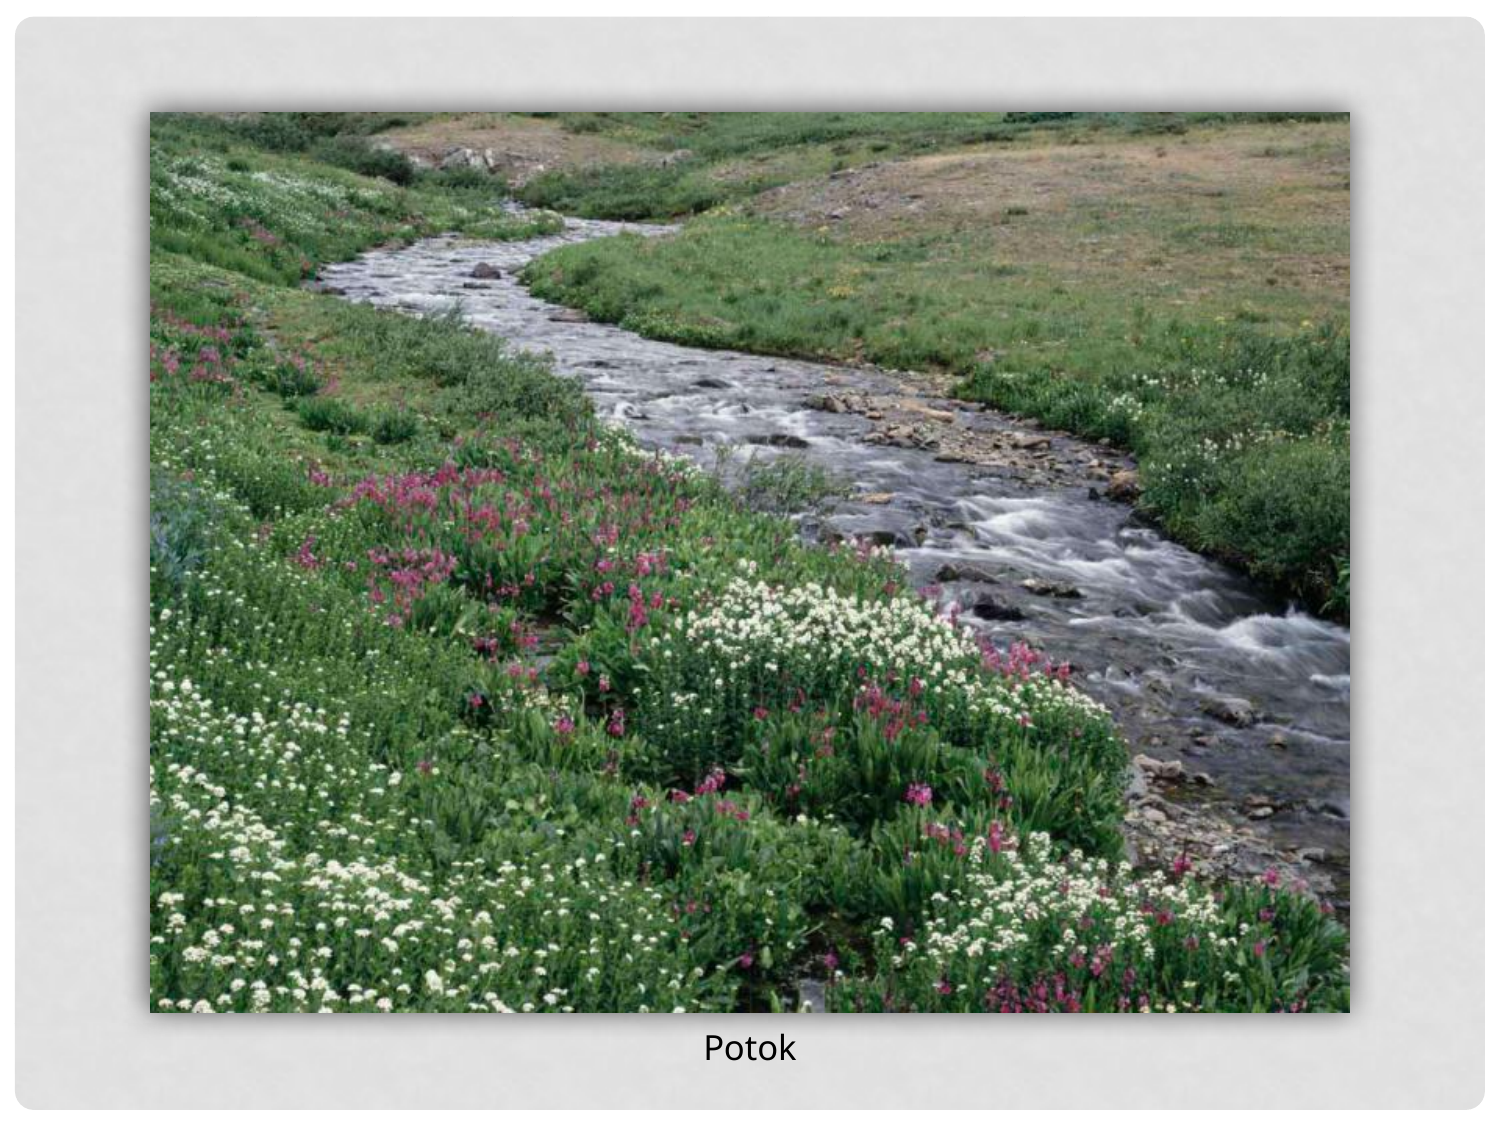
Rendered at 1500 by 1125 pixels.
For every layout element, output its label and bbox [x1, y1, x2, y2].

text_box [149, 112, 1351, 1076]
